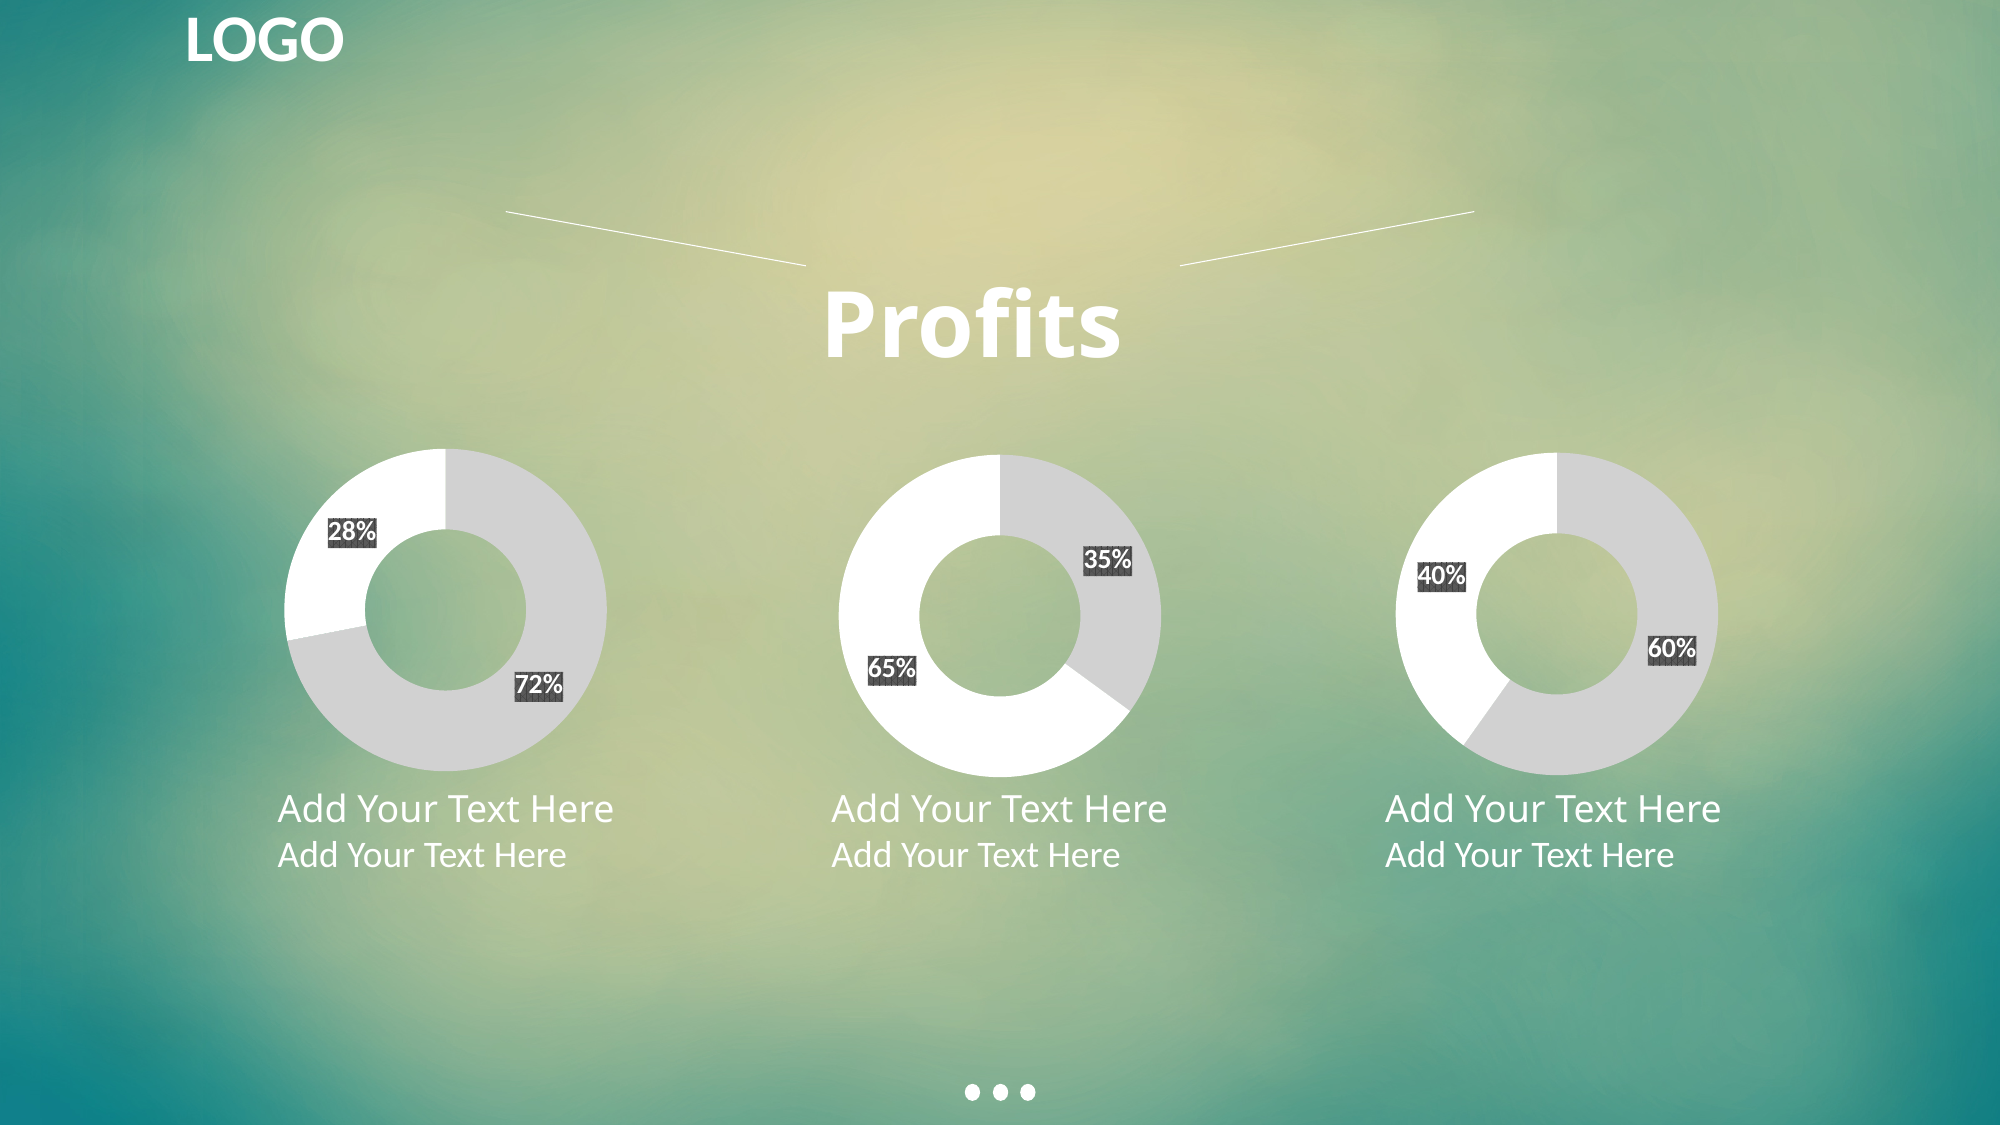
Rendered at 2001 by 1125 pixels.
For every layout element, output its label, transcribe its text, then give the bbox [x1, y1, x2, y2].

text_box [991, 1082, 1010, 1102]
text_box [1019, 1082, 1037, 1102]
text_box Add Your Text Here Add Your Text Here [816, 784, 1184, 883]
text_box Add Your Text Here Add Your Text Here [1370, 782, 1737, 883]
text_box Profits [805, 148, 1180, 384]
picture [0, 0, 2000, 1125]
text_box [963, 1082, 982, 1102]
text_box LOGO [170, 0, 365, 83]
text_box Add Your Text Here Add Your Text Here [262, 778, 630, 883]
chart [156, 441, 1847, 784]
